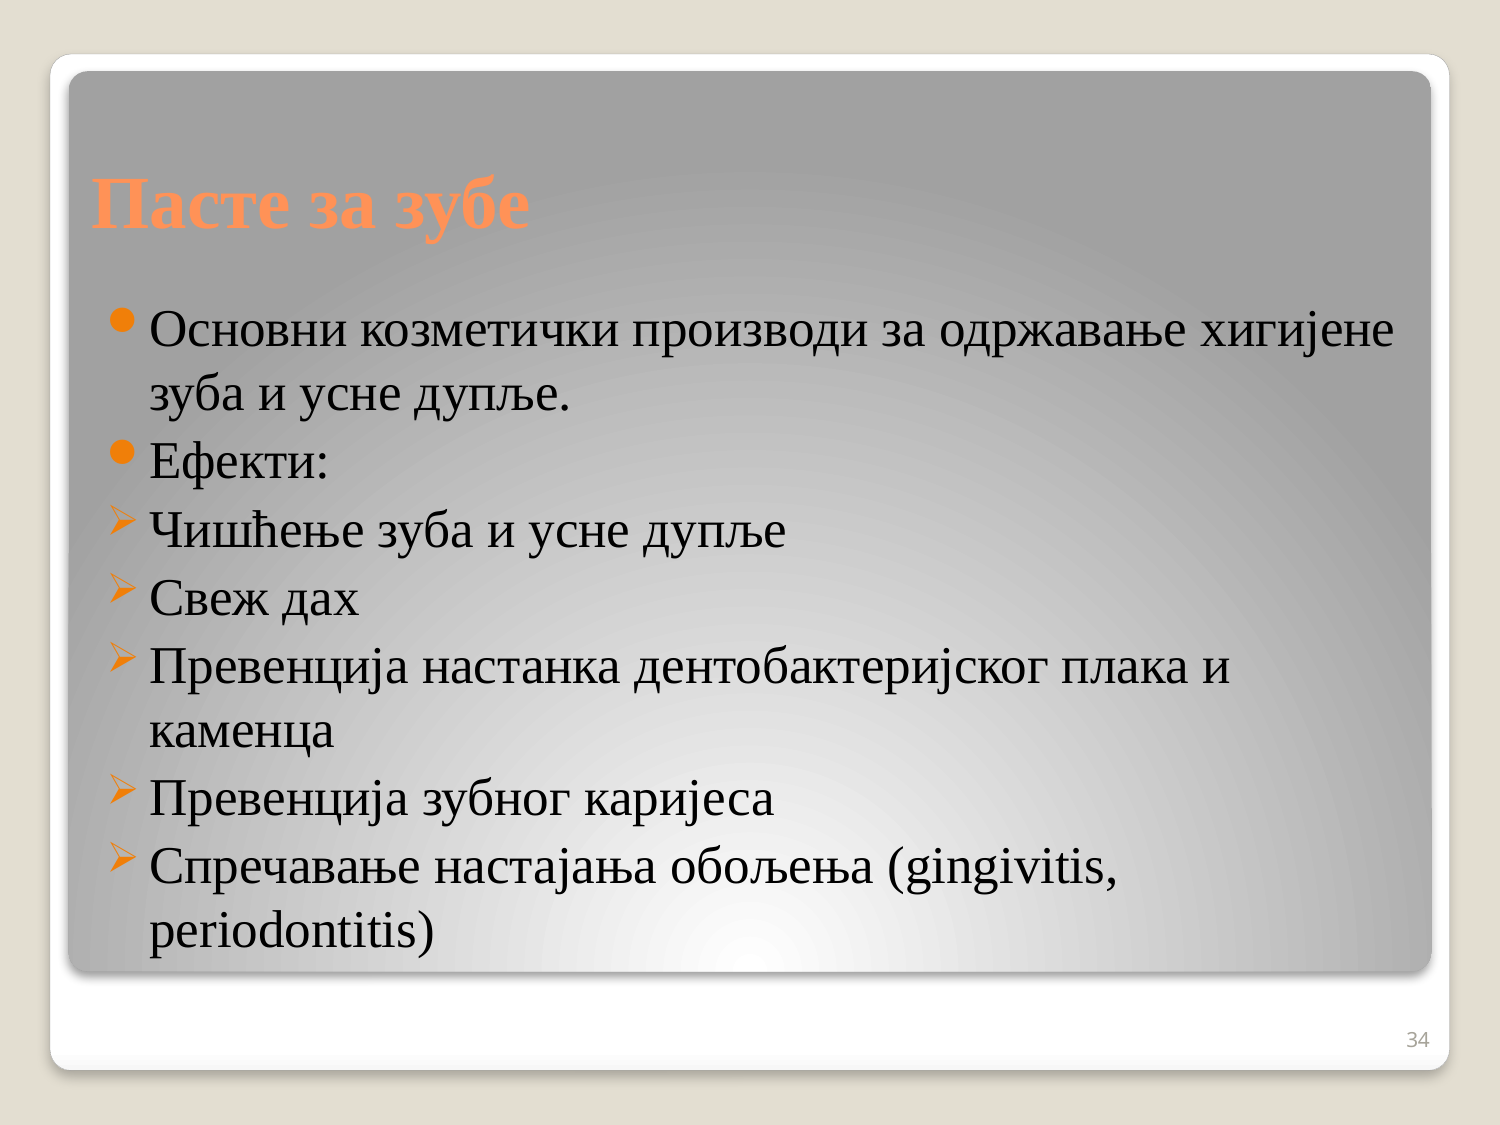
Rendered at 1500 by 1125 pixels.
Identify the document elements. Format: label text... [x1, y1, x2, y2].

slide_number 34 [1369, 1002, 1445, 1063]
list Основни козметички производи за одржавање хигијене зуба и усне дупље. Ефекти: Чишћење зуба и усне дупље Свеж дах Превенција настанка дентобактеријског плака и каменца Превенција зубног каријеса Спречавање настајања обољења (gingivitis, periodontitis) [76, 278, 1420, 966]
title Пасте за зубе [76, 78, 1420, 251]
